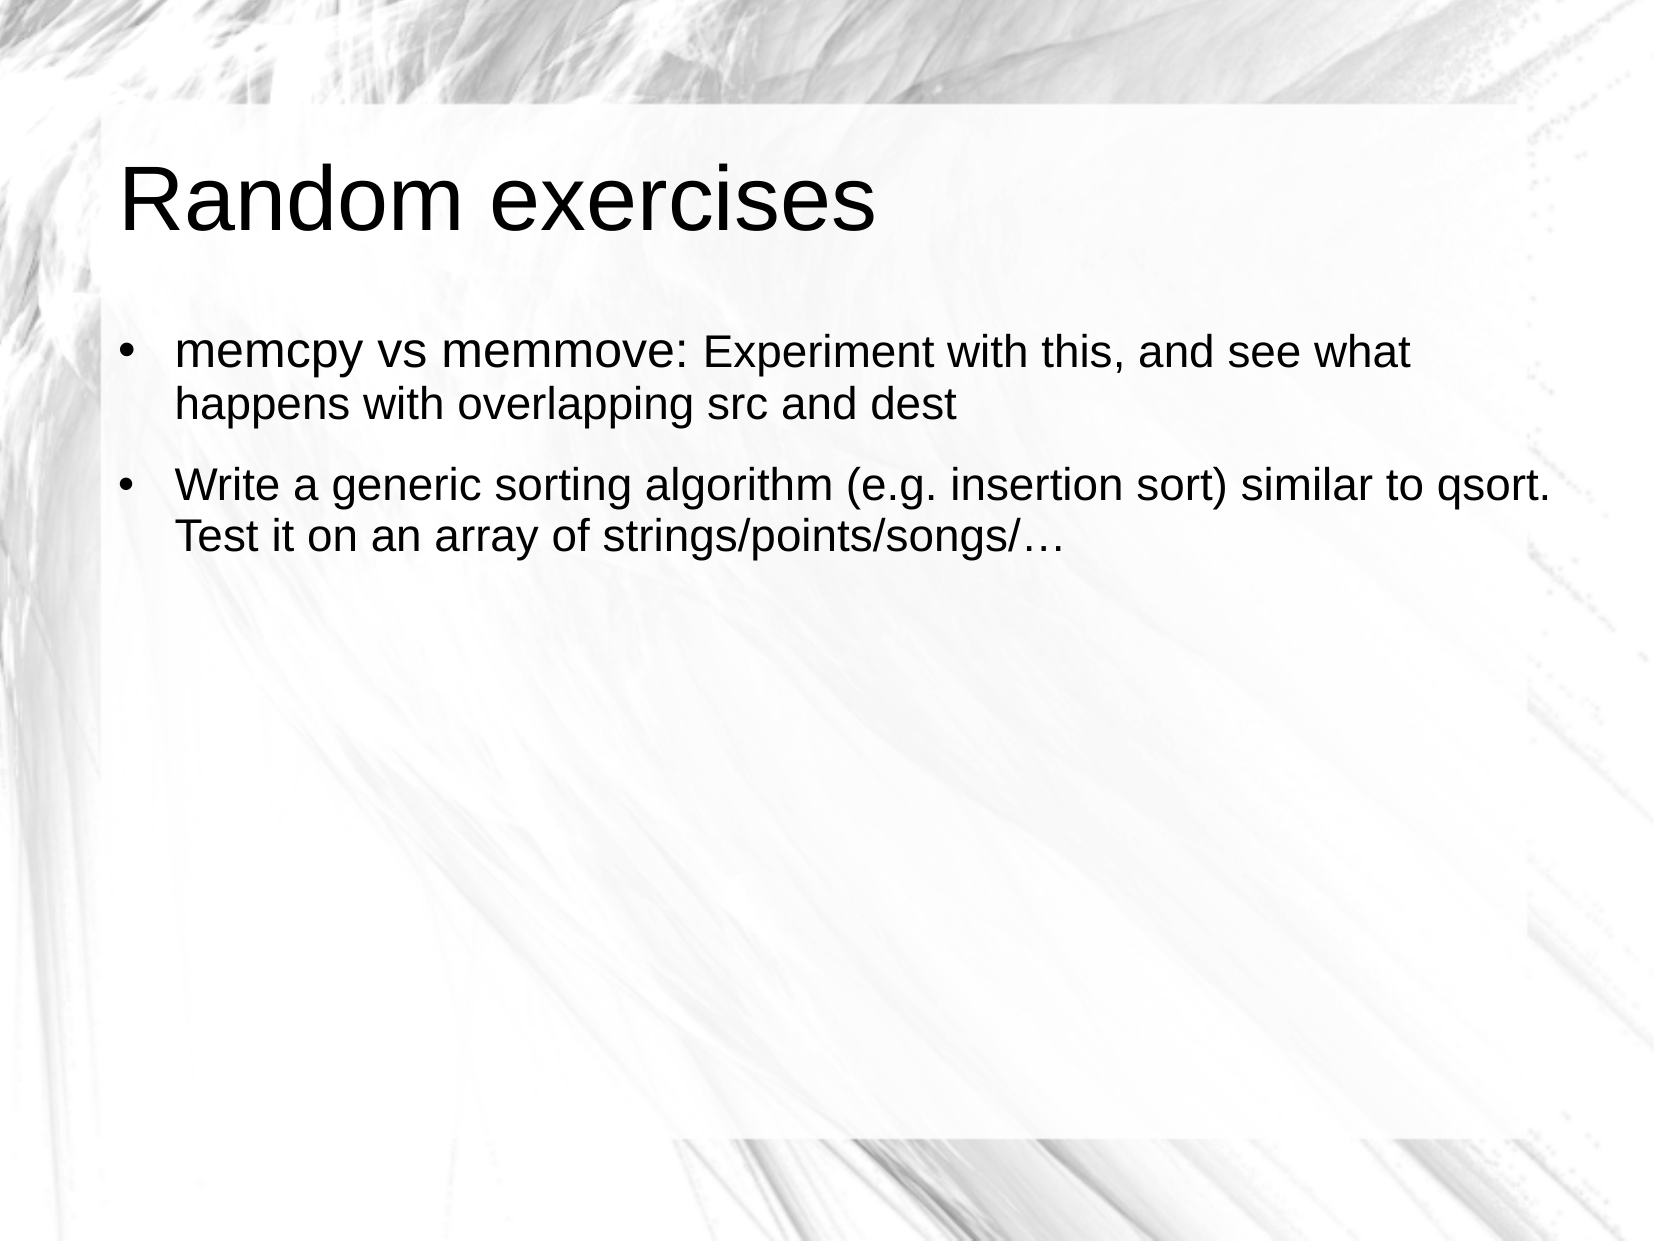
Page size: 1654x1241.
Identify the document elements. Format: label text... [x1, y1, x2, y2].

title Random exercises [118, 93, 1506, 299]
picture [0, 0, 1654, 1241]
list memcpy vs memmove: Experiment with this, and see what happens with overlapping src and dest Write a generic sorting algorithm (e.g. insertion sort) similar to qsort. Test it on an array of strings/points/songs/… [118, 319, 1571, 1109]
